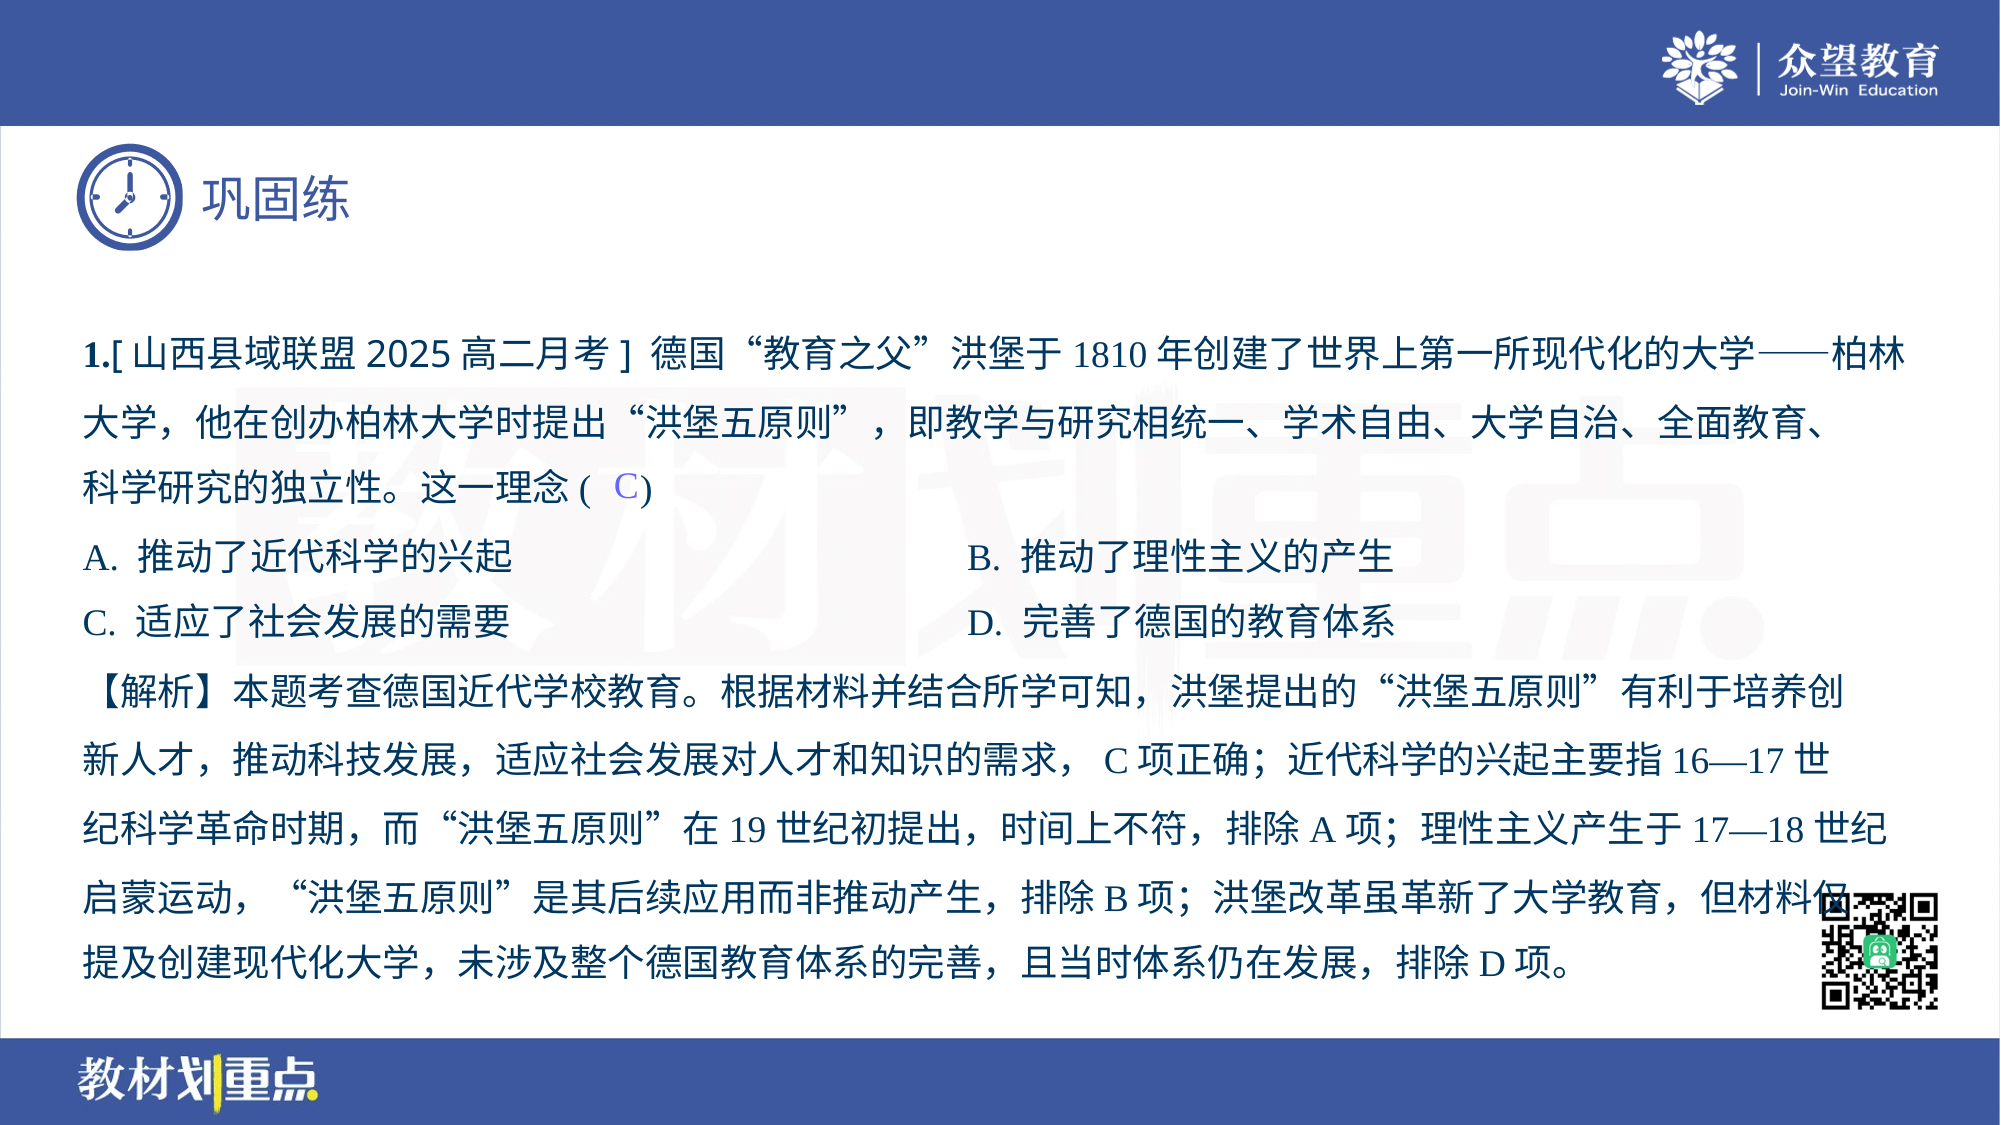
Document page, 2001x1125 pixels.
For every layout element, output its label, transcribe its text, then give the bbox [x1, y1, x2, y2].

picture [0, 0, 2000, 1125]
text_box 1.[山西县域联盟2025高二月考] 德国“教育之父”洪堡于1810年创建了世界上第一所现代化的大学——柏林 大学，他在创办柏林大学时提出“洪堡五原则”，即教学与研究相统一、学术自由、大学自治、全面教育、 科学研究的独立性。这一理念( ) [82, 306, 1817, 502]
text_box C [600, 441, 653, 500]
text_box 【解析】本题考查德国近代学校教育。根据材料并结合所学可知，洪堡提出的“洪堡五原则”有利于培养创 新人才，推动科技发展，适应社会发展对人才和知识的需求，C项正确；近代科学的兴起主要指16—17世 纪科学革命时期，而“洪堡五原则”在19世纪初提出，时间上不符，排除A项；理性主义产生于17—18世纪 启蒙运动，“洪堡五原则”是其后续应用而非推动产生，排除B项；洪堡改革虽革新了大学教育，但材料仅 提及创建现代化大学，未涉及整个德国教育体系的完善，且当时体系仍在发展，排除D项。 [82, 643, 1817, 978]
text_box A. 推动了近代科学的兴起 B. 推动了理性主义的产生 C. 适应了社会发展的需要 D. 完善了德国的教育体系 [82, 509, 1817, 636]
